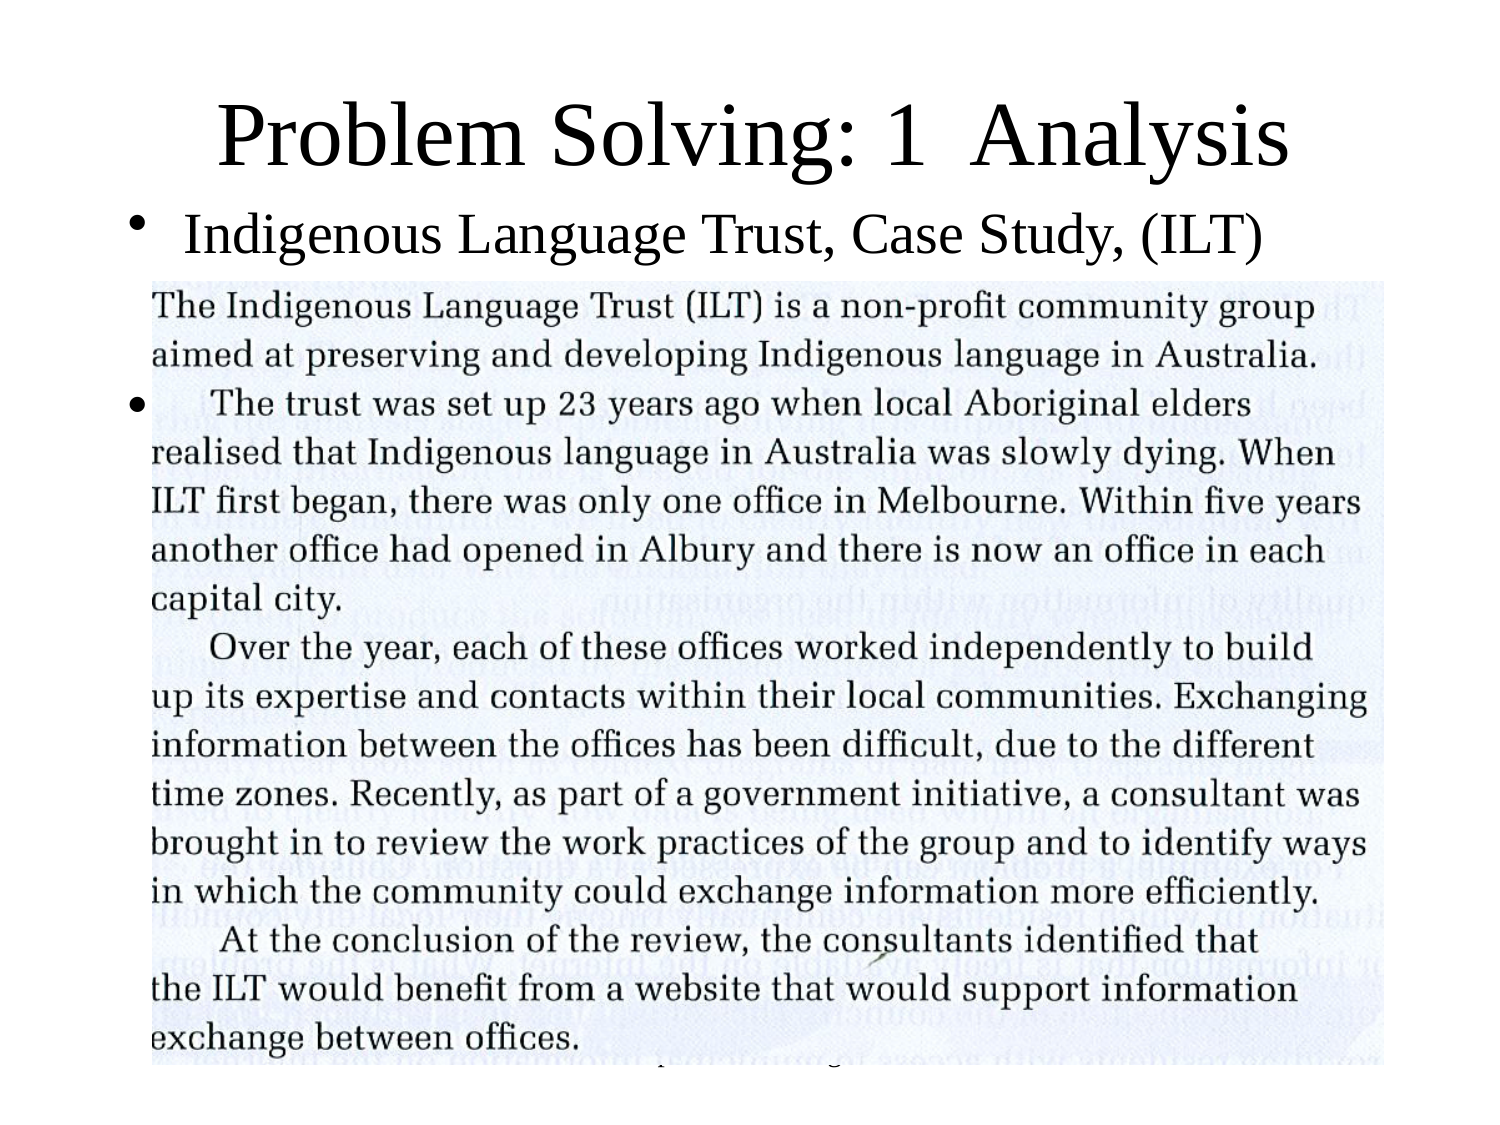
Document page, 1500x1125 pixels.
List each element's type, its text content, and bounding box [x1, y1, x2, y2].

list Indigenous Language Trust, Case Study, (ILT) Need to identify where data is coming from for online community – inside or outside [112, 187, 1384, 1125]
picture [152, 280, 1385, 1066]
title Problem Solving: 1 Analysis [116, 34, 1393, 223]
